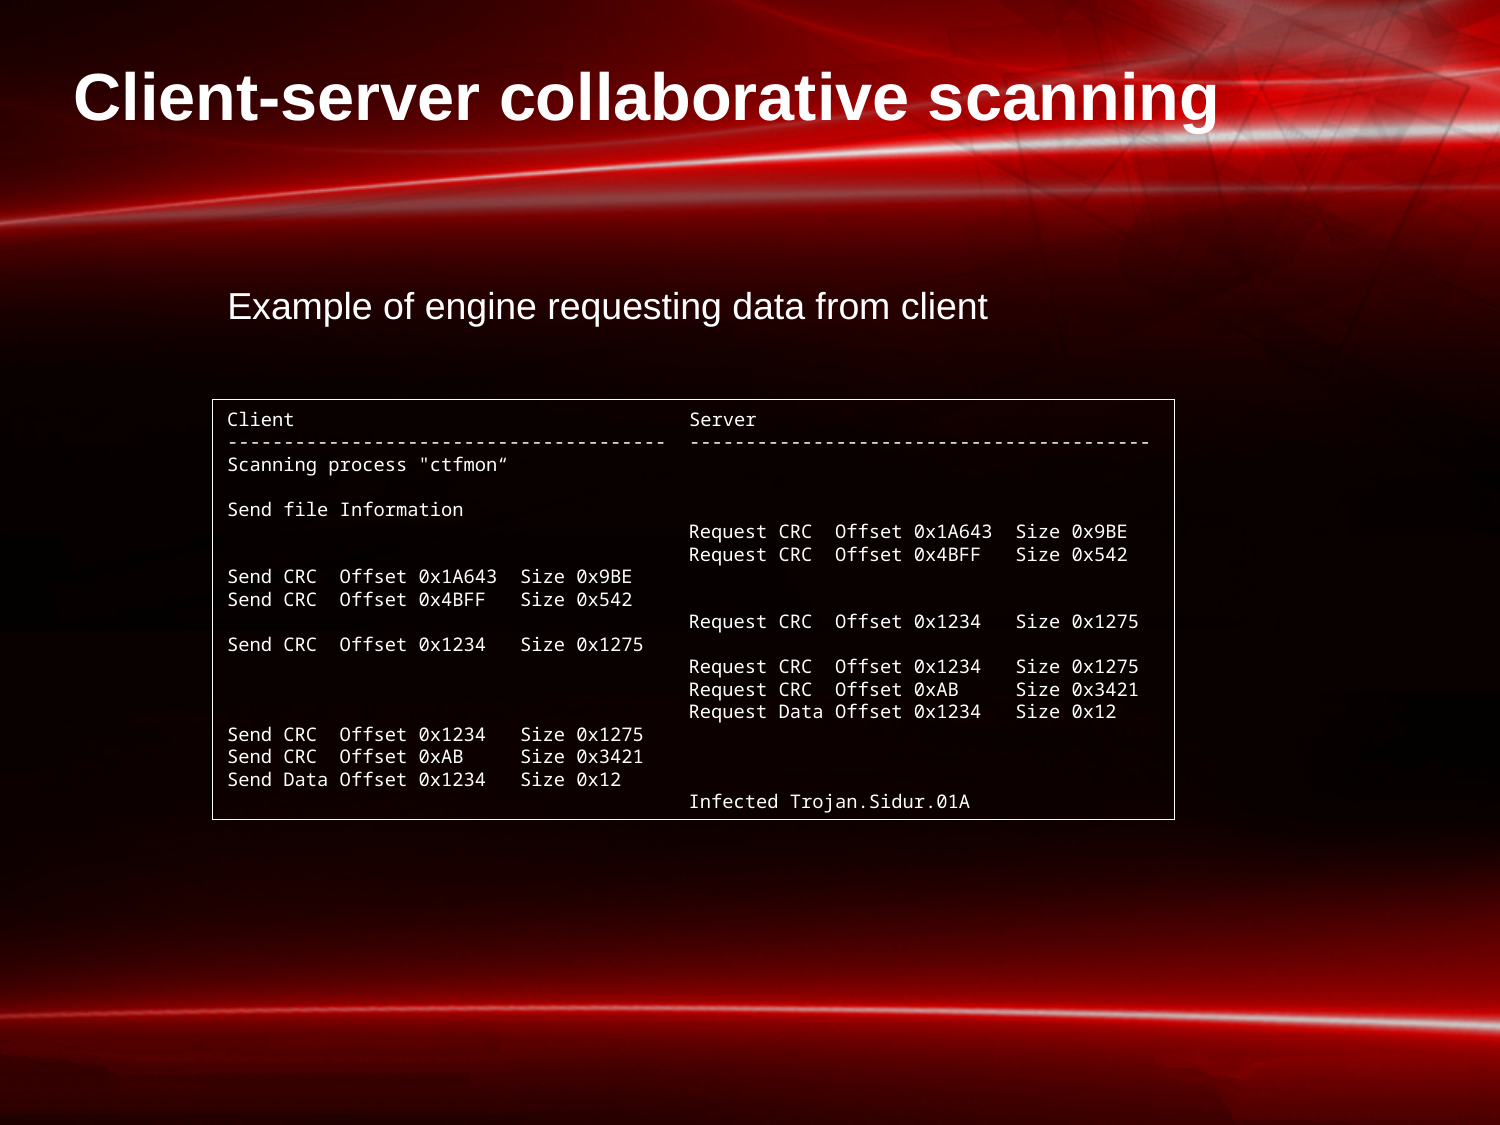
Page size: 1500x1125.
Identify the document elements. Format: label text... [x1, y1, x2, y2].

title Client-server collaborative scanning [58, 0, 1409, 188]
text_box Client Server --------------------------------------- ----------------------------------------- Scanning process "ctfmon“ Send file Information Request CRC Offset 0x1A643 Size 0x9BE Request CRC Offset 0x4BFF Size 0x542 Send CRC Offset 0x1A643 Size 0x9BE Send CRC Offset 0x4BFF Size 0x542 Request CRC Offset 0x1234 Size 0x1275 Send CRC Offset 0x1234 Size 0x1275 Request CRC Offset 0x1234 Size 0x1275 Request CRC Offset 0xAB Size 0x3421 Request Data Offset 0x1234 Size 0x12 Send CRC Offset 0x1234 Size 0x1275 Send CRC Offset 0xAB Size 0x3421 Send Data Offset 0x1234 Size 0x12 Infected Trojan.Sidur.01A [212, 399, 1175, 820]
text_box Example of engine requesting data from client [212, 274, 1150, 335]
picture [0, 0, 1500, 1125]
